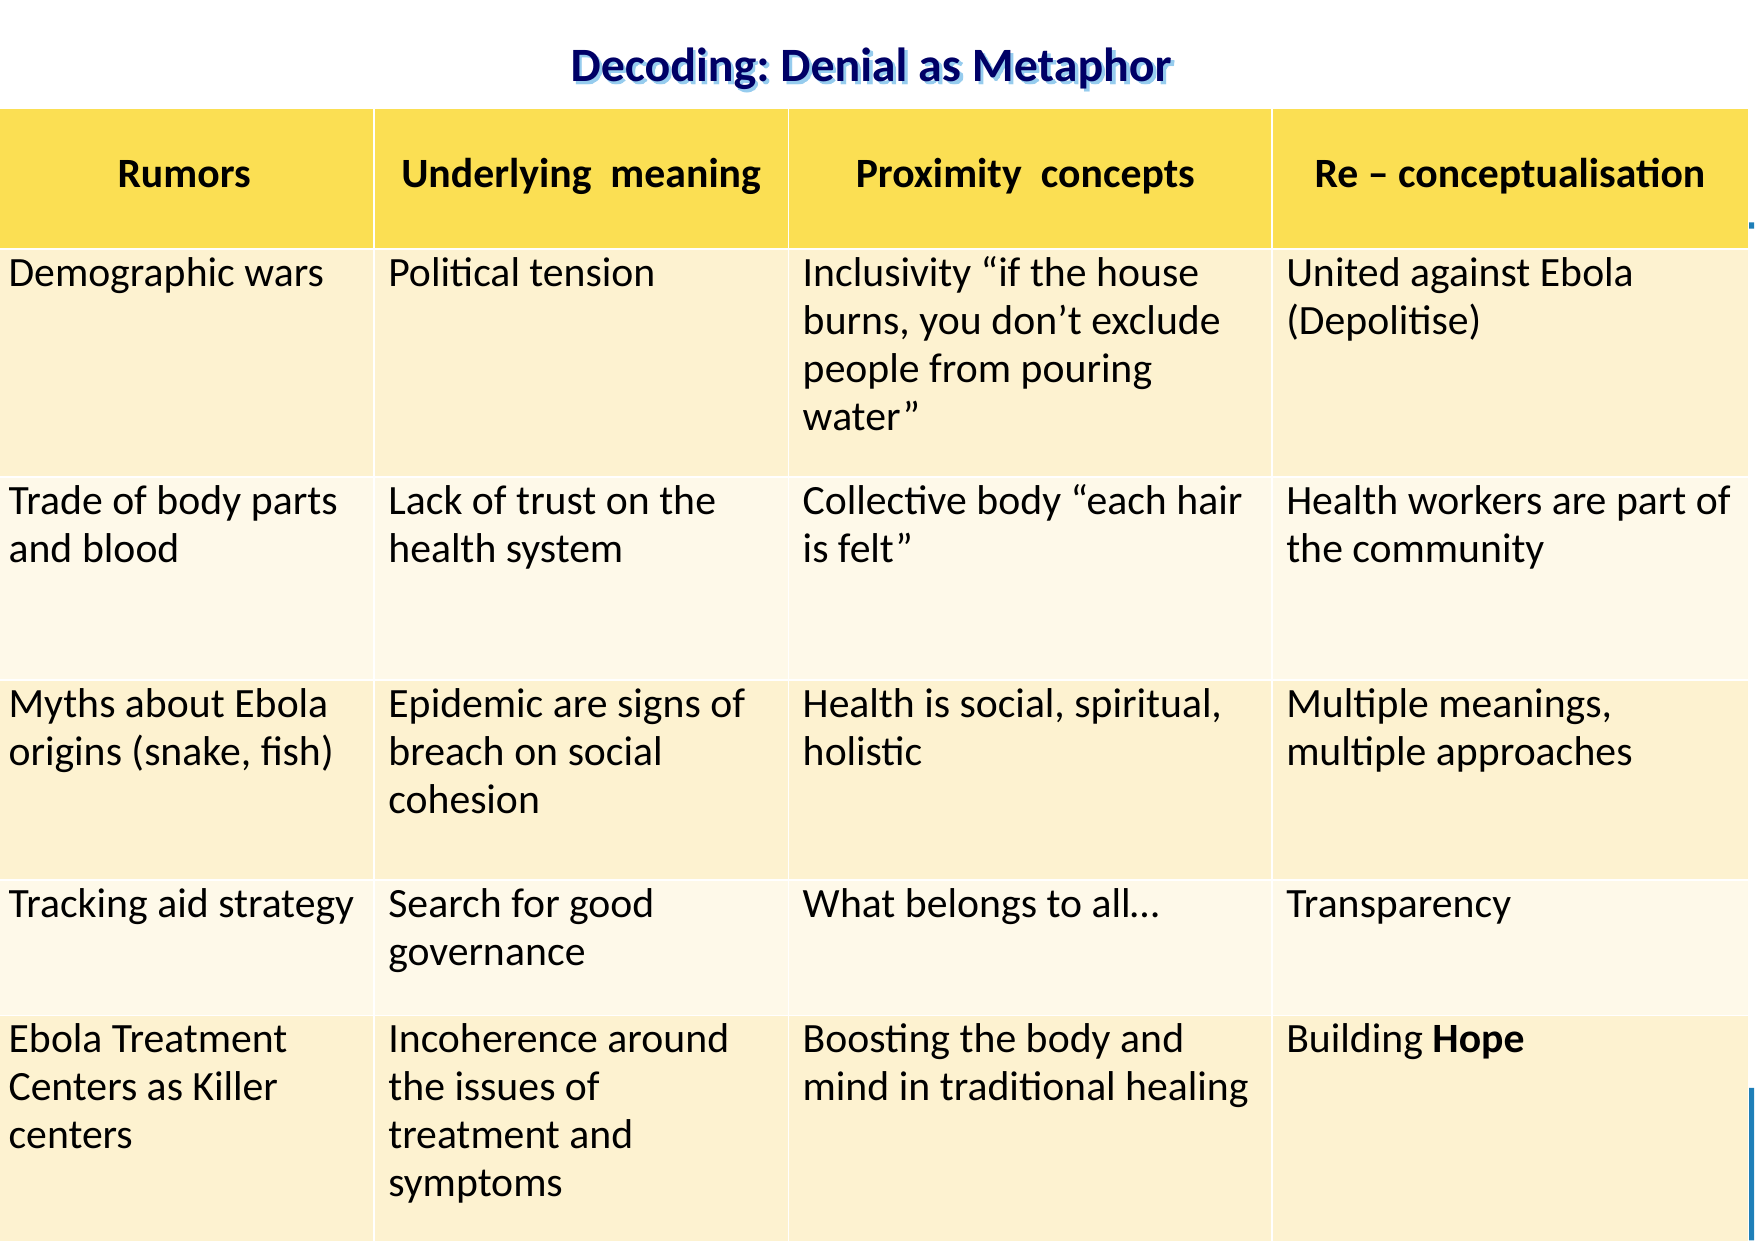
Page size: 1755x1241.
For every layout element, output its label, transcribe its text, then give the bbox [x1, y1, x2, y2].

table_cell Trade of body parts and blood [0, 478, 373, 679]
table_cell Collective body “each hair is felt” [789, 478, 1271, 679]
table_cell Myths about Ebola origins (snake, fish) [0, 681, 373, 879]
table_cell Lack of trust on the health system [375, 478, 788, 679]
table_cell Boosting the body and mind in traditional healing [789, 1016, 1271, 1241]
table_cell Multiple meanings, multiple approaches [1273, 681, 1748, 879]
table_cell Ebola Treatment Centers as Killer centers [0, 1016, 373, 1241]
table_header Underlying meaning [375, 109, 788, 248]
table_cell Search for good governance [375, 881, 788, 1015]
table_cell Political tension [375, 250, 788, 476]
table_cell Health workers are part of the community [1273, 478, 1748, 679]
table_cell What belongs to all… [789, 881, 1271, 1015]
table_cell Epidemic are signs of breach on social cohesion [375, 681, 788, 879]
table_cell Inclusivity “if the house burns, you don’t exclude people from pouring water” [789, 250, 1271, 476]
table_header Proximity concepts [789, 109, 1271, 248]
table_header Re – conceptualisation [1273, 109, 1748, 248]
table_cell Incoherence around the issues of treatment and symptoms [375, 1016, 788, 1241]
table_cell Health is social, spiritual, holistic [789, 681, 1271, 879]
title Decoding: Denial as Metaphor [0, 0, 1755, 143]
table_cell Transparency [1273, 881, 1748, 1015]
table_cell Demographic wars [0, 250, 373, 476]
table_cell United against Ebola (Depolitise) [1273, 250, 1748, 476]
table_cell Building Hope [1273, 1016, 1748, 1241]
table_cell Tracking aid strategy [0, 881, 373, 1015]
table_header Rumors [0, 109, 373, 248]
